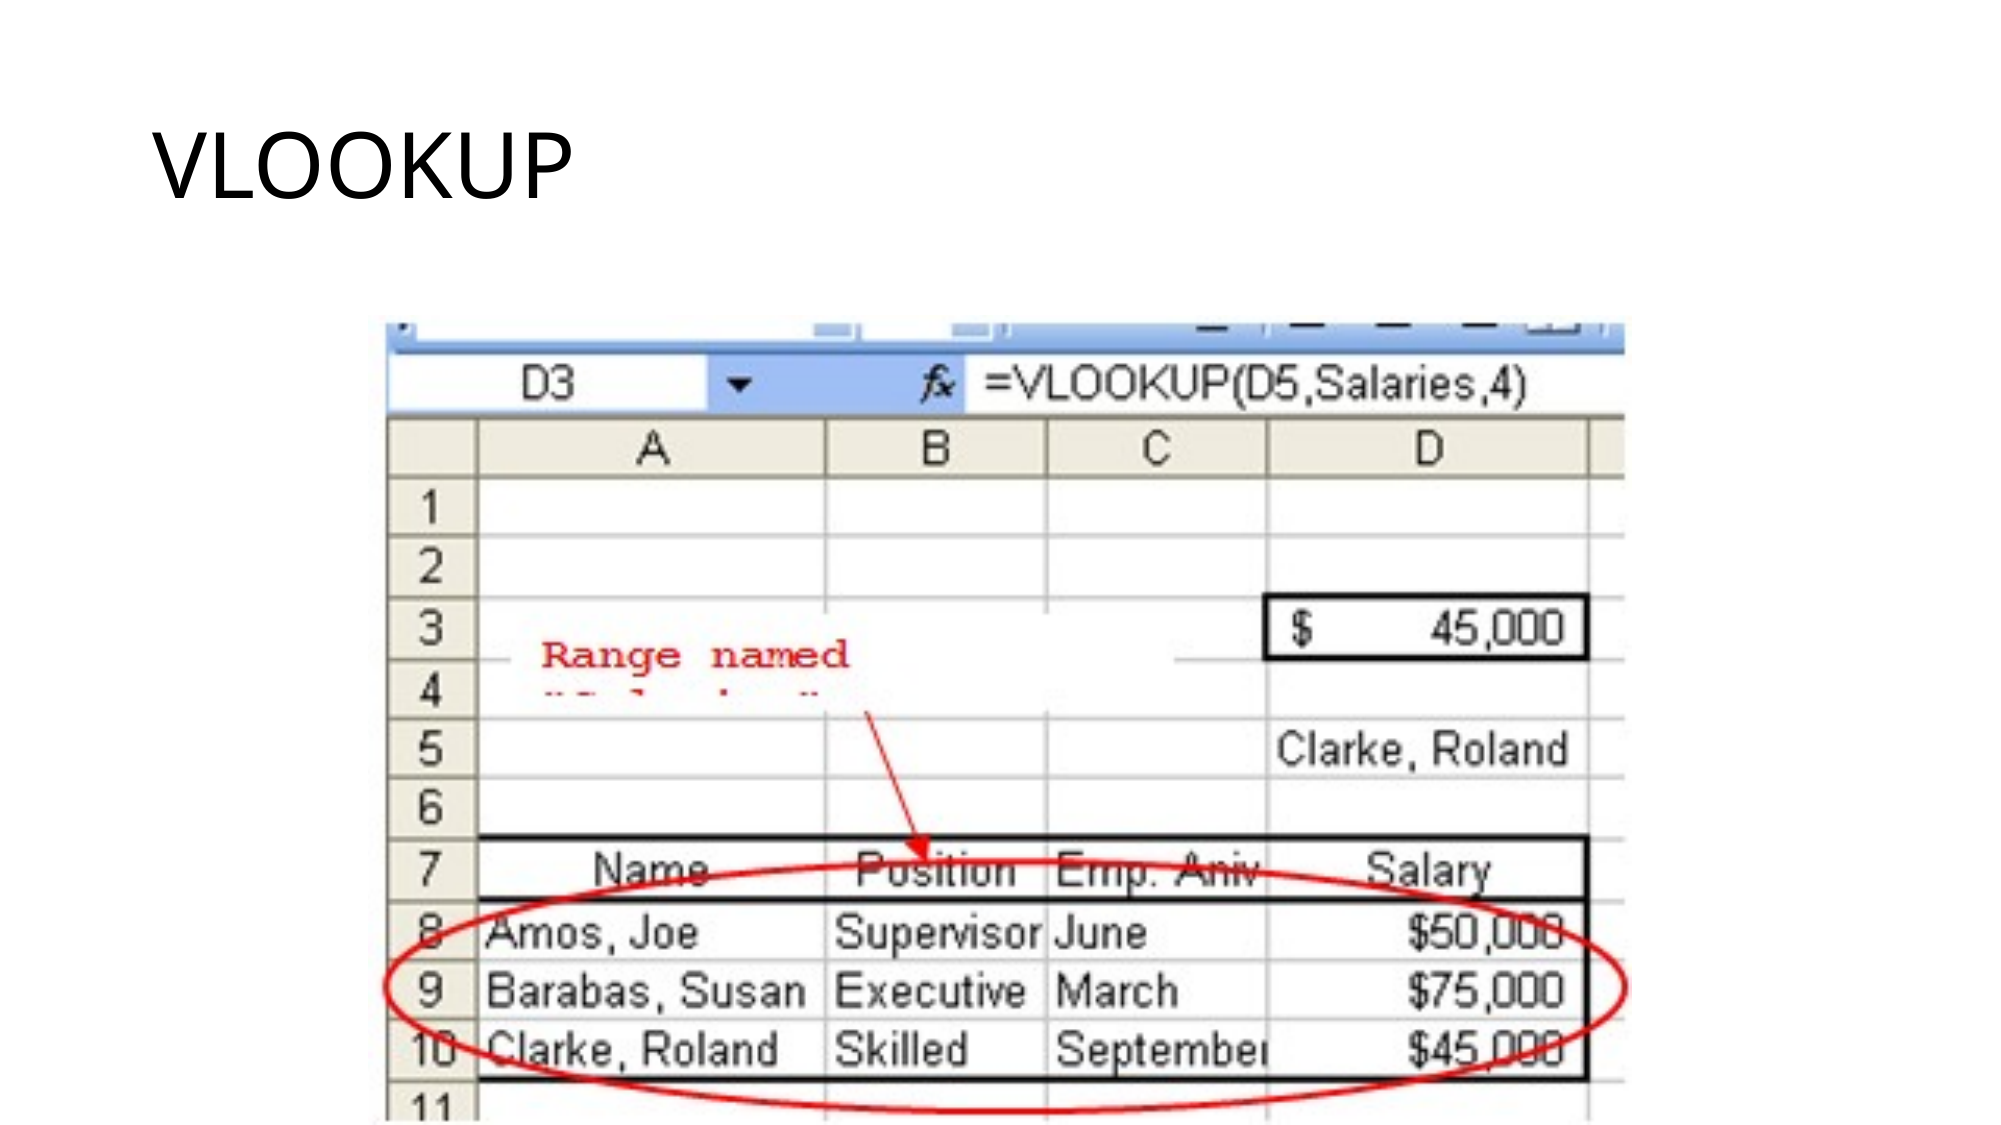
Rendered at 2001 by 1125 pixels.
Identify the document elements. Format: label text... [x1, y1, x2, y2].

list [368, 315, 1632, 1125]
title VLOOKUP [137, 59, 1863, 278]
